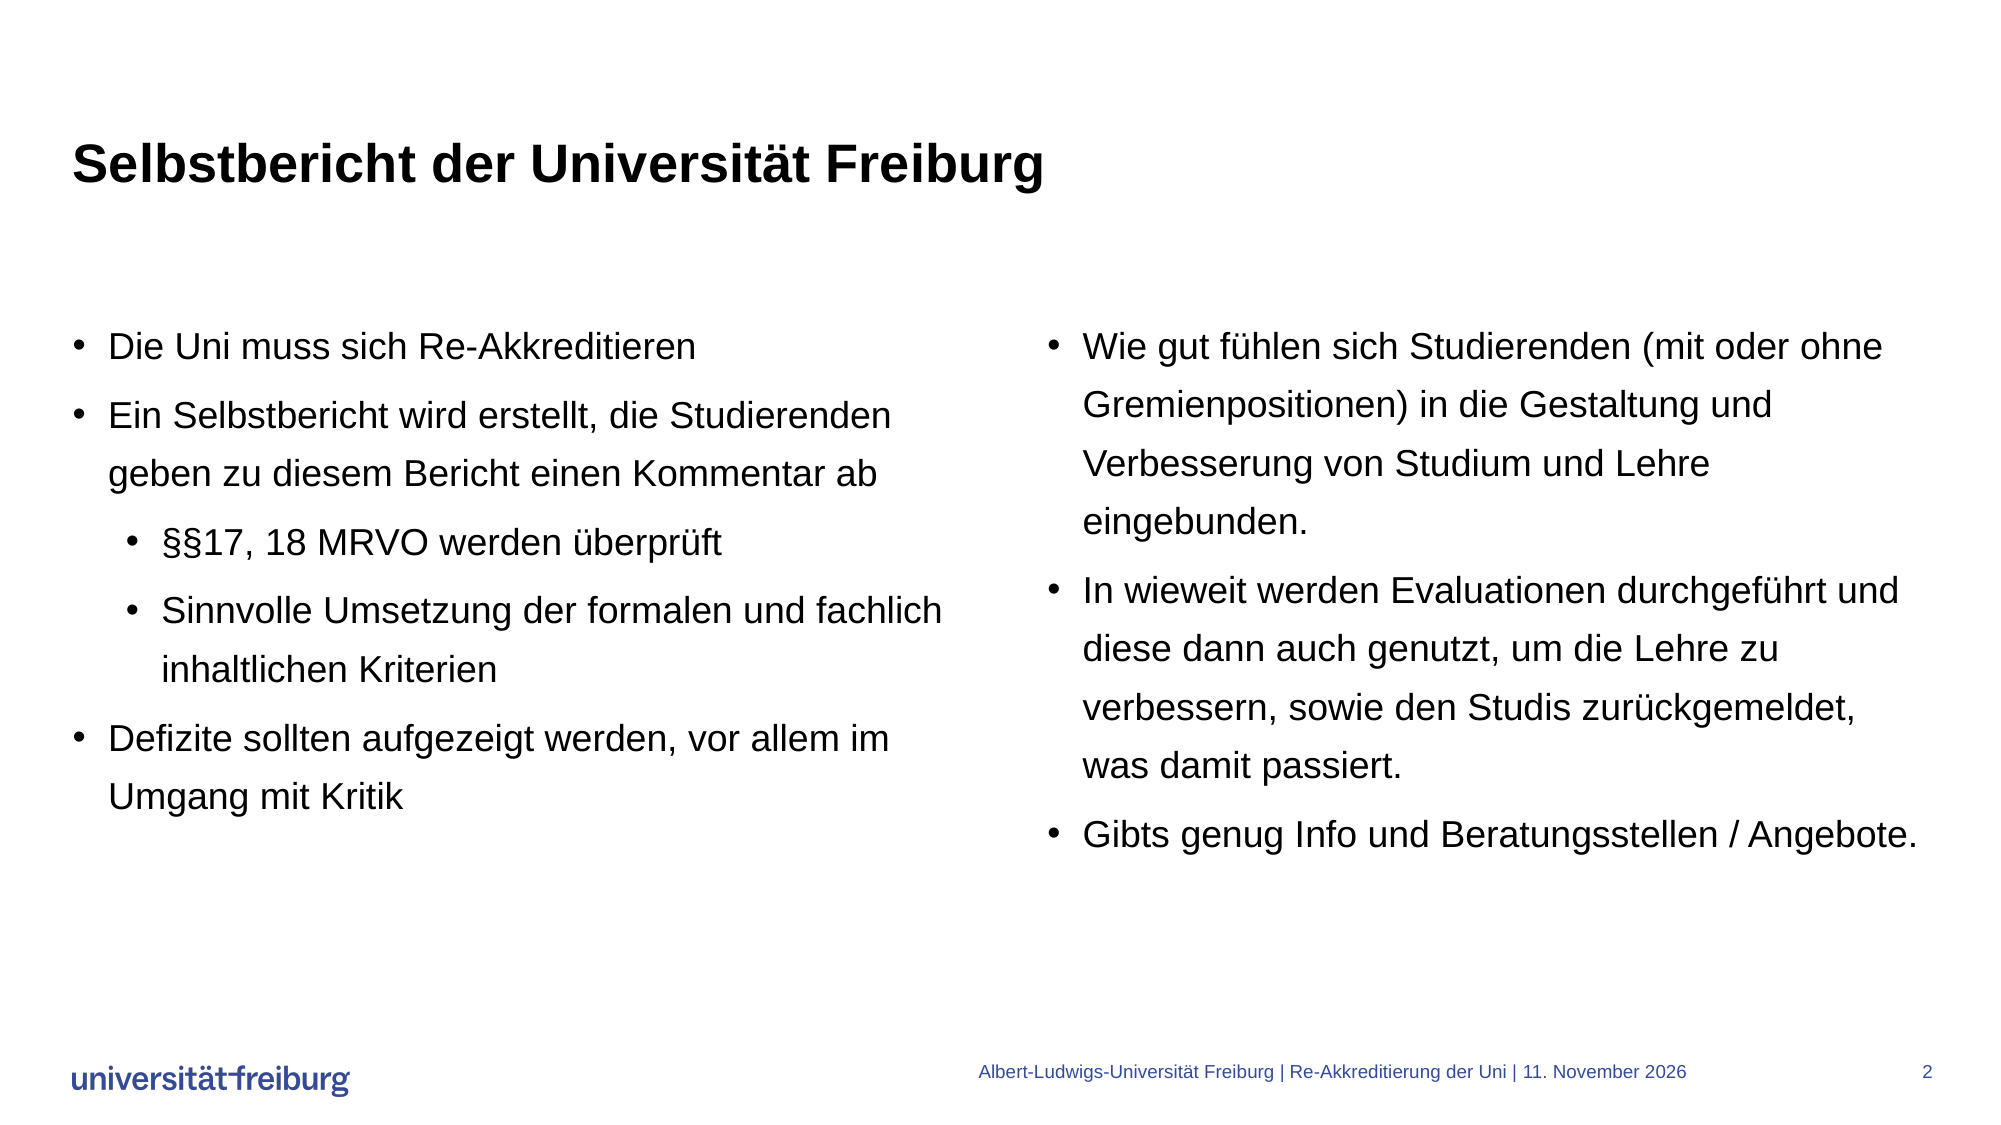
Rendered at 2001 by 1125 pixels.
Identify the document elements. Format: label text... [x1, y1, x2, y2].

footer Albert-Ludwigs-Universität Freiburg | Re-Akkreditierung der Uni | [488, 1060, 1517, 1090]
list Die Uni muss sich Re-Akkreditieren Ein Selbstbericht wird erstellt, die Studierenden geben zu diesem Bericht einen Kommentar ab §§17, 18 MRVO werden überprüft Sinnvolle Umsetzung der formalen und fachlich inhaltlichen Kriterien Defizite sollten aufgezeigt werden, vor allem im Umgang mit Kritik [72, 308, 959, 1018]
list Wie gut fühlen sich Studierenden (mit oder ohne Gremienpositionen) in die Gestaltung und Verbesserung von Studium und Lehre eingebunden. In wieweit werden Evaluationen durchgeführt und diese dann auch genutzt, um die Lehre zu verbessern, sowie den Studis zurückgemeldet, was damit passiert. Gibts genug Info und Beratungsstellen / Angebote. [1047, 308, 1933, 1018]
picture [72, 1065, 351, 1097]
slide_number 2 [1873, 1060, 1933, 1090]
title Selbstbericht der Universität Freiburg [72, 59, 1933, 278]
slide_number 27. Oktober 2024 [1517, 1060, 1754, 1090]
